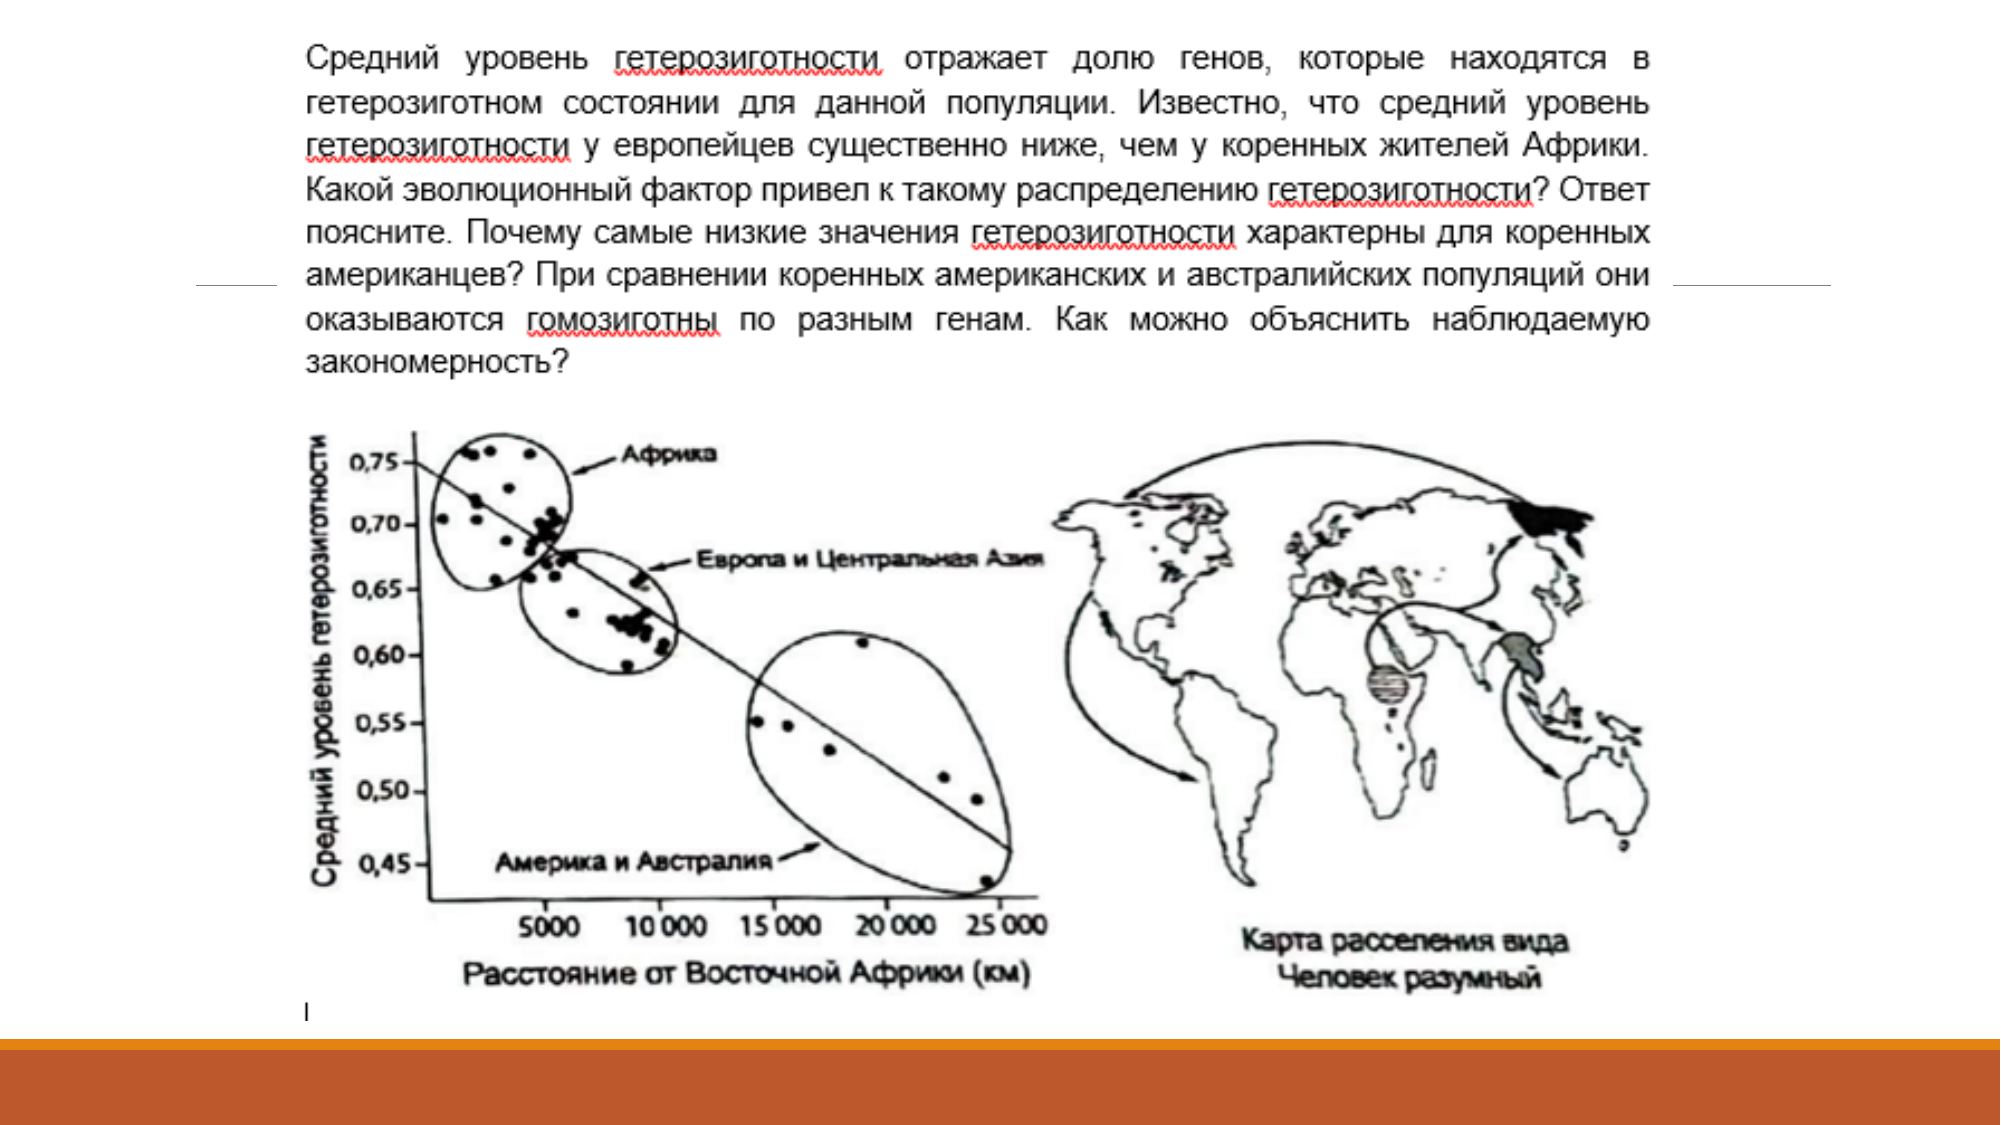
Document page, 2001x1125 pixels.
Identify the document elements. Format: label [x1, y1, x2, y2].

picture [277, 27, 1674, 1022]
